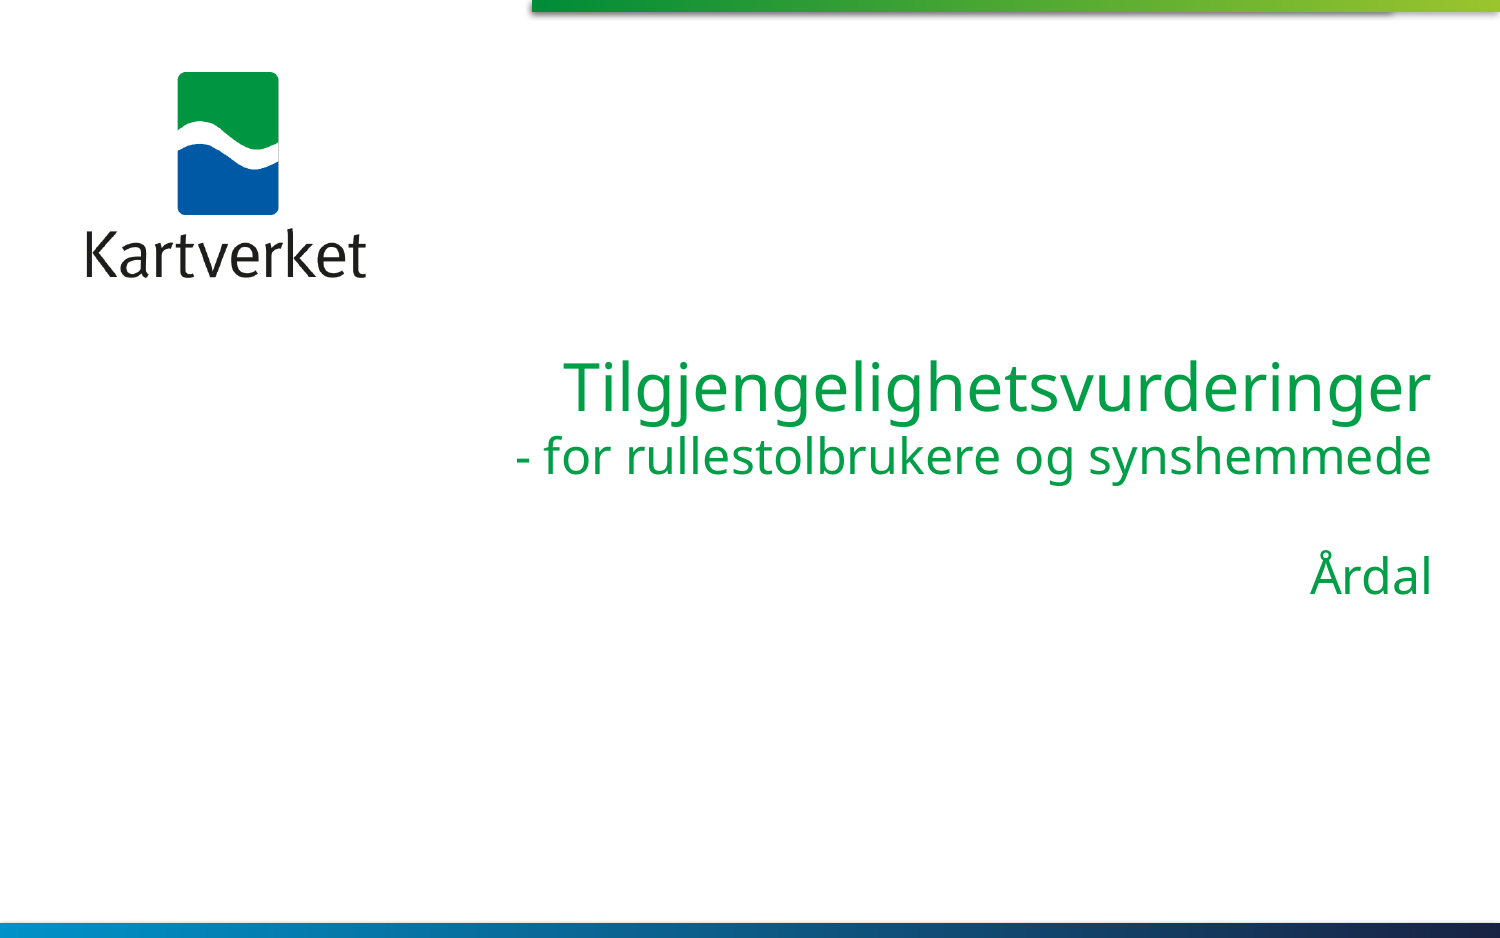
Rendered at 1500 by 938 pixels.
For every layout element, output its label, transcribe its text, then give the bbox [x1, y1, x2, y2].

text_box Tilgjengelighetsvurderinger - for rullestolbrukere og synshemmede Årdal [66, 337, 1449, 613]
